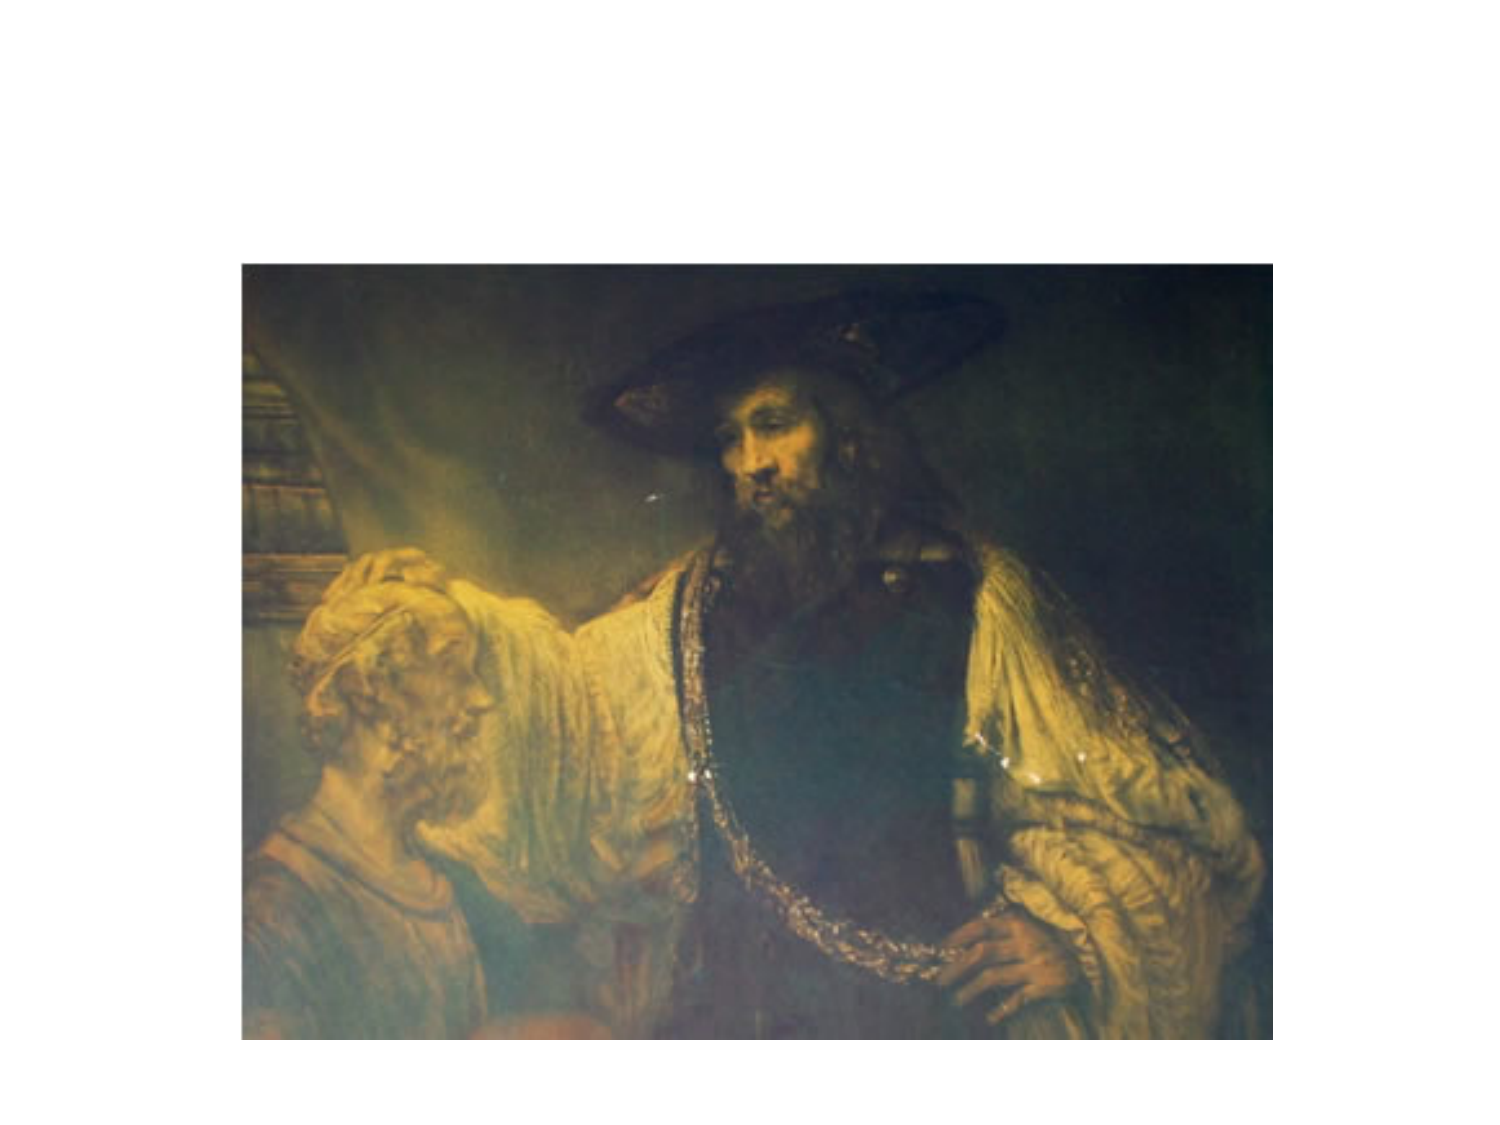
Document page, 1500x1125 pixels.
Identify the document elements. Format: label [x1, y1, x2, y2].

picture [239, 262, 1273, 1040]
